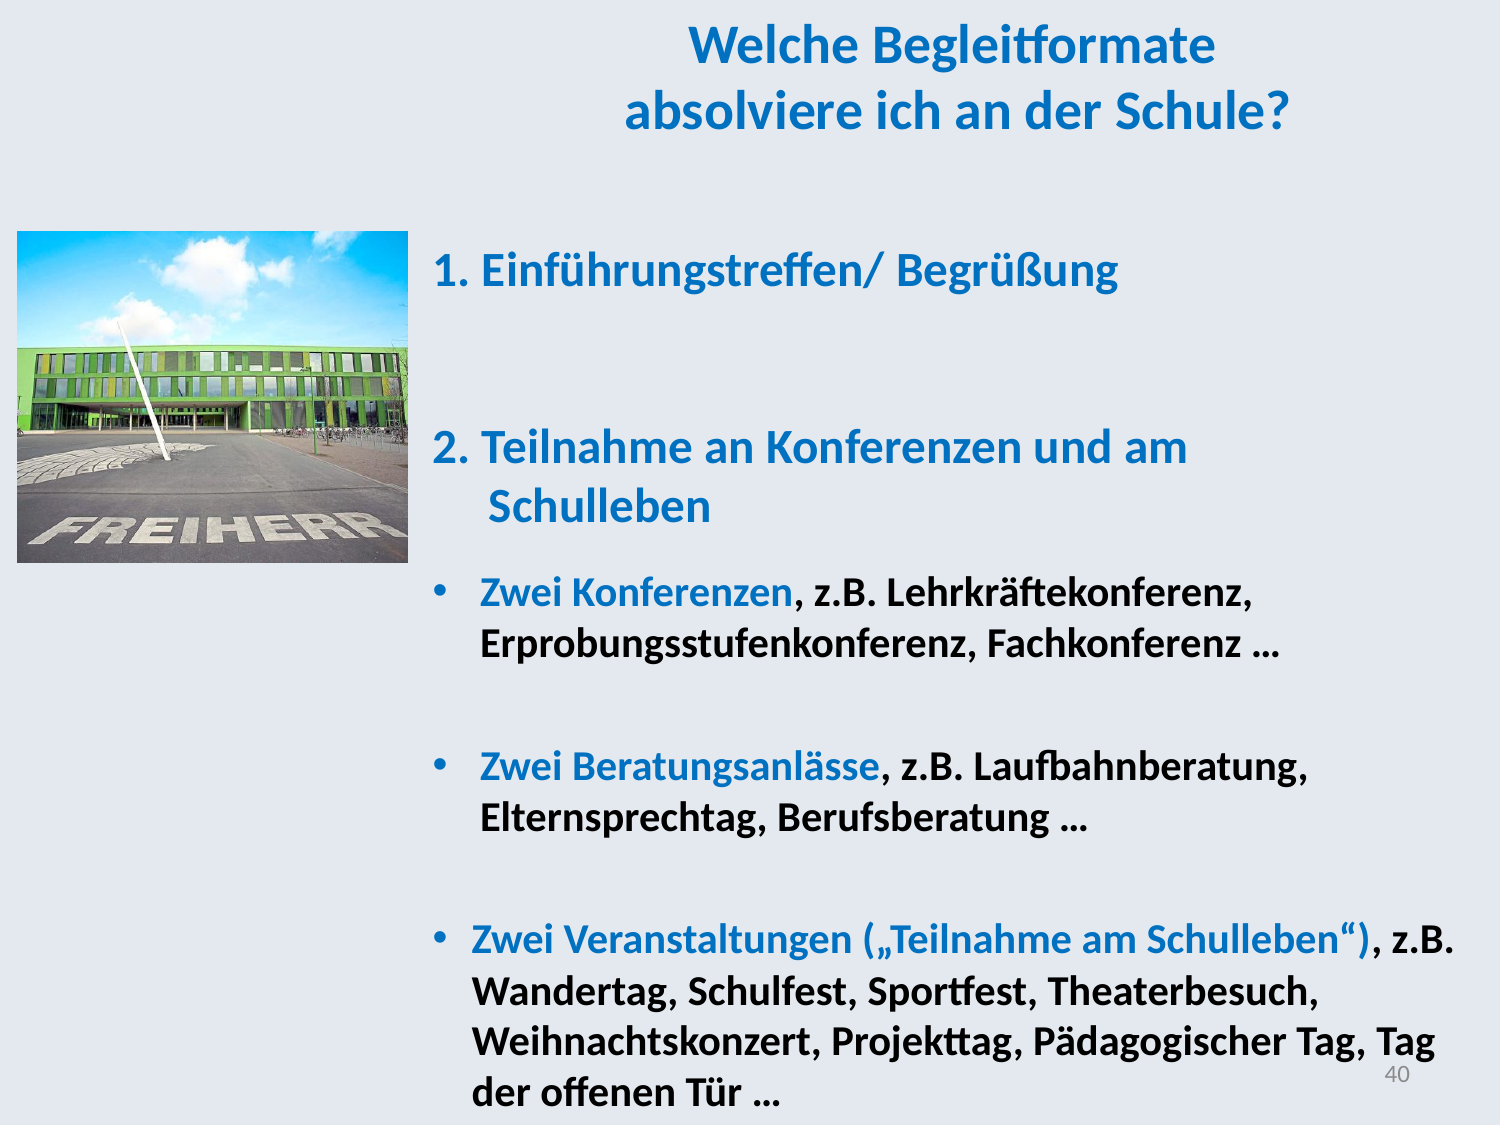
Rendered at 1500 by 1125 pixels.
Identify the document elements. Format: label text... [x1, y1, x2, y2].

list Welche Begleitformate absolviere ich an der Schule? 1. Einführungstreffen/ Begrüßung 2. Teilnahme an Konferenzen und am Schulleben Zwei Konferenzen, z.B. Lehrkräftekonferenz, Erprobungsstufenkonferenz, Fachkonferenz … Zwei Beratungsanlässe, z.B. Laufbahnberatung, Elternsprechtag, Berufsberatung … Zwei Veranstaltungen („Teilnahme am Schulleben“), z.B. Wandertag, Schulfest, Sportfest, Theaterbesuch, Weihnachtskonzert, Projekttag, Pädagogischer Tag, Tag der offenen Tür … [417, 0, 1500, 1125]
slide_number 40 [1074, 1042, 1425, 1103]
picture [17, 231, 408, 563]
